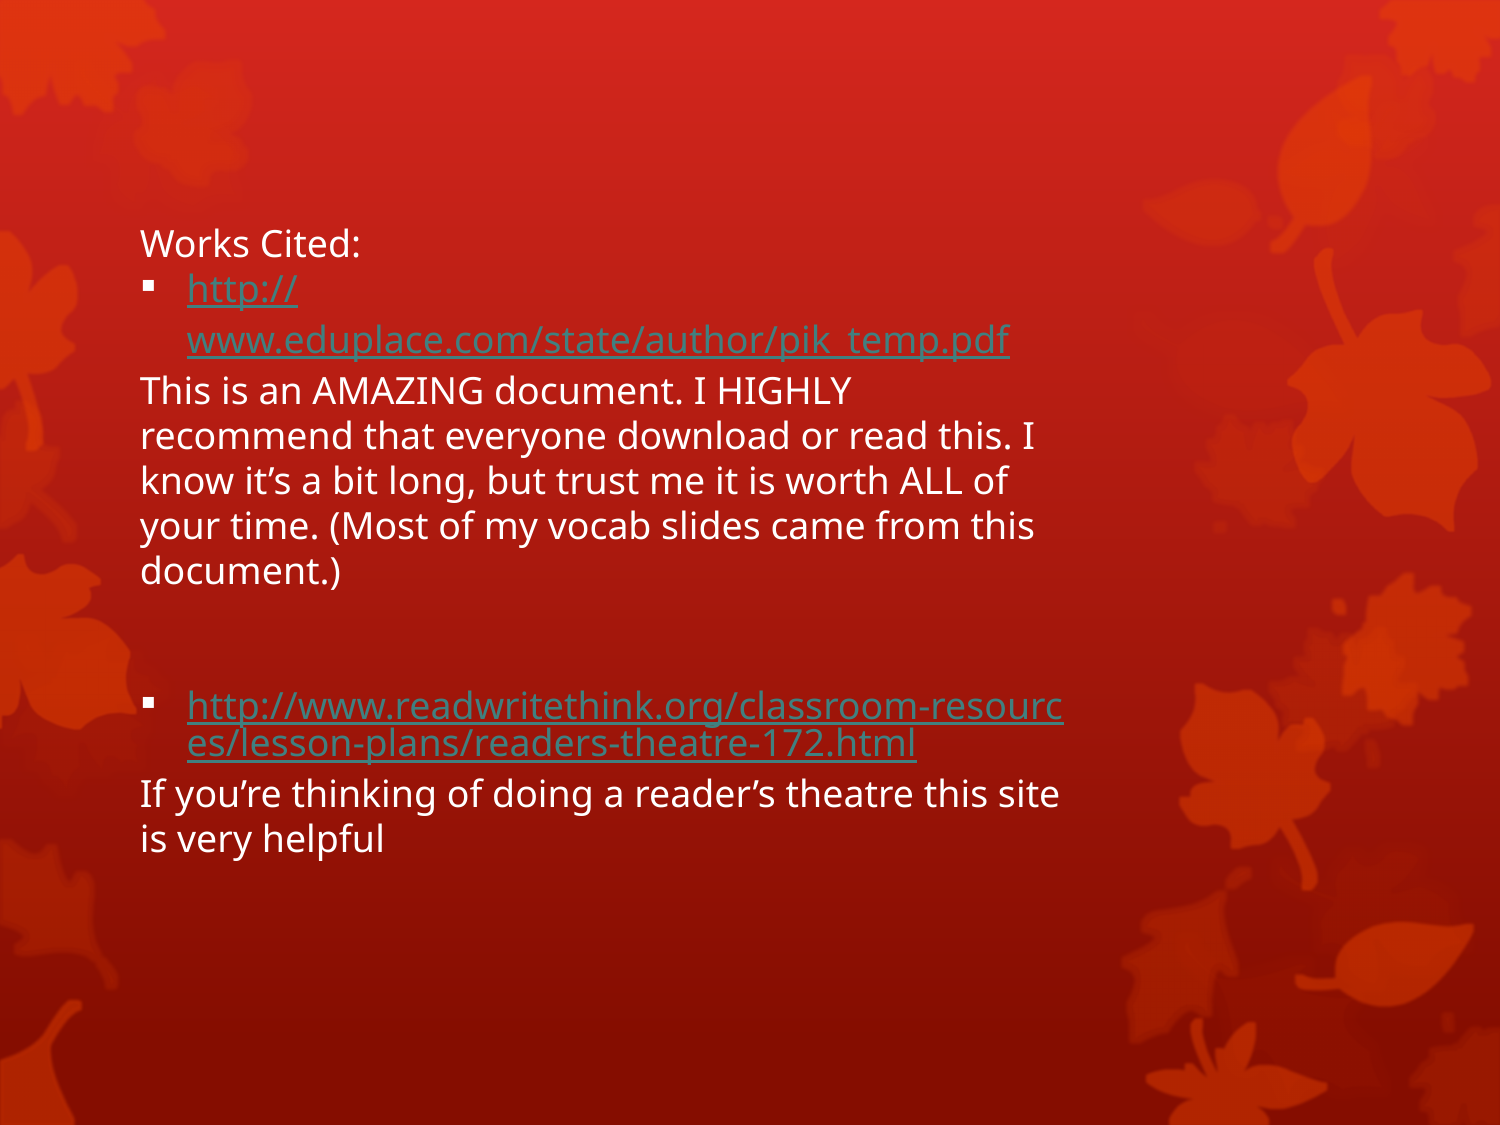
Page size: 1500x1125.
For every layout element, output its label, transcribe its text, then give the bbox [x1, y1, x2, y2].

text_box Works Cited: http://www.eduplace.com/state/author/pik_temp.pdf This is an AMAZING document. I HIGHLY recommend that everyone download or read this. I know it’s a bit long, but trust me it is worth ALL of your time. (Most of my vocab slides came from this document.) http://www.readwritethink.org/classroom-resources/lesson-plans/readers-theatre-172.html If you’re thinking of doing a reader’s theatre this site is very helpful [124, 212, 1088, 921]
